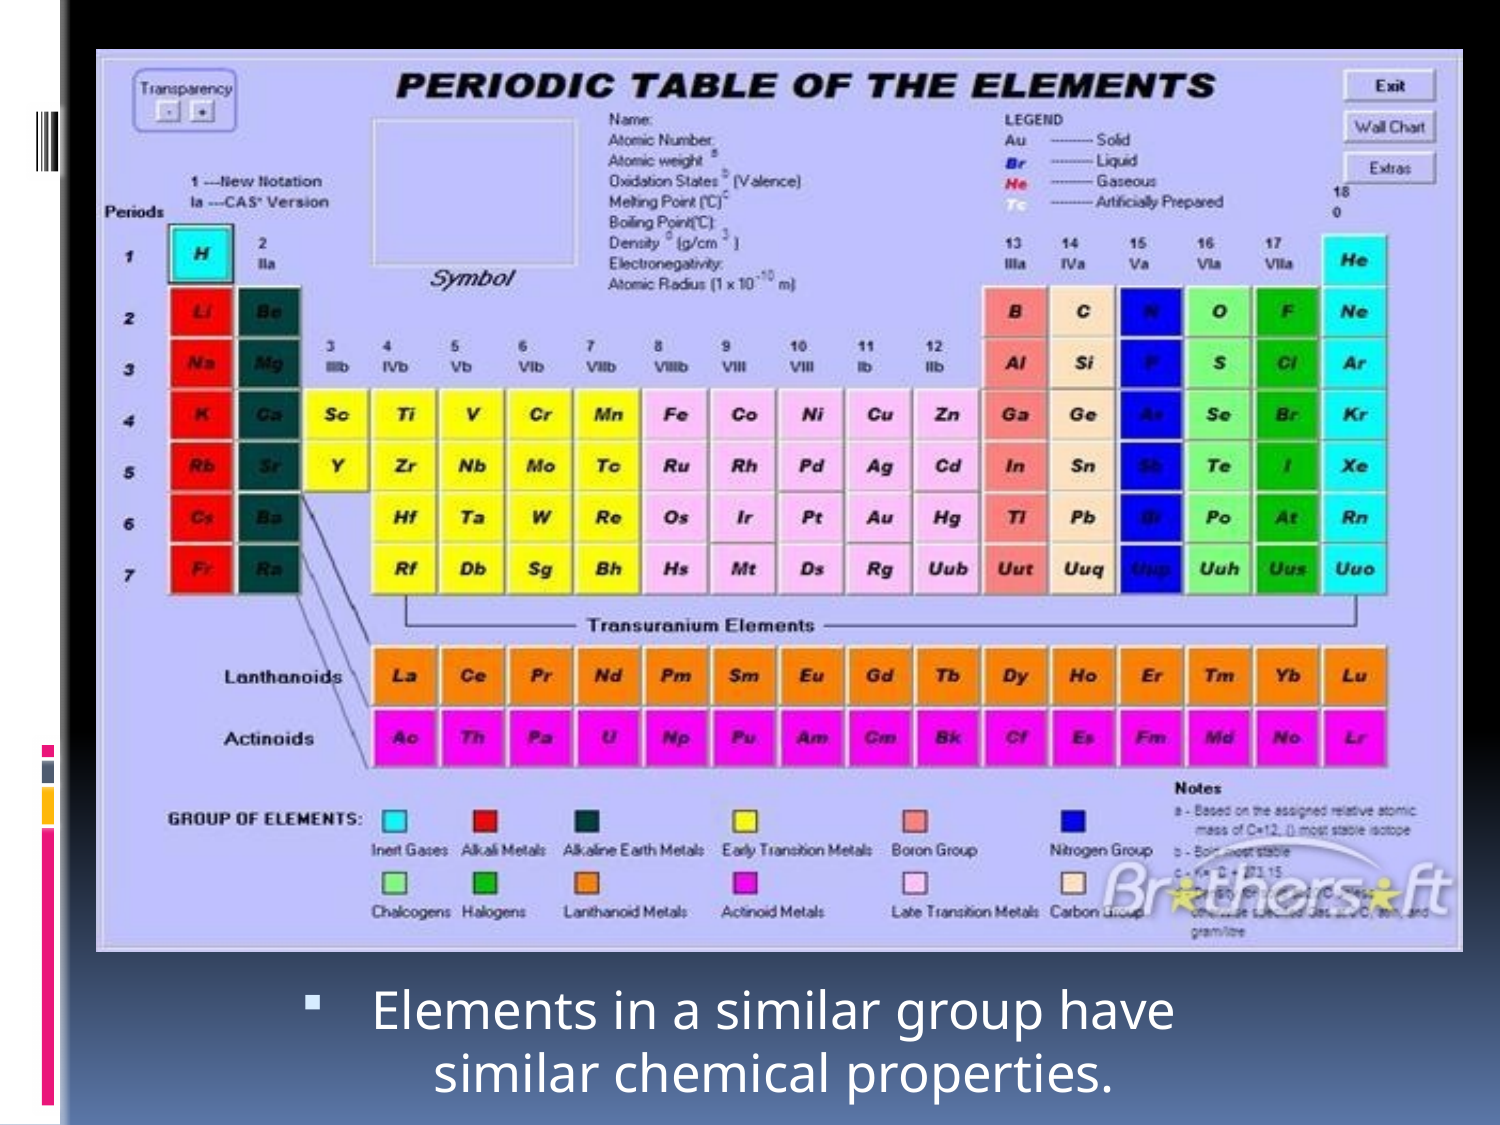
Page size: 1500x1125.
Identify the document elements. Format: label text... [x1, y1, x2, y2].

list Elements in a similar group have similar chemical properties. [237, 969, 1250, 1113]
picture [96, 49, 1463, 952]
